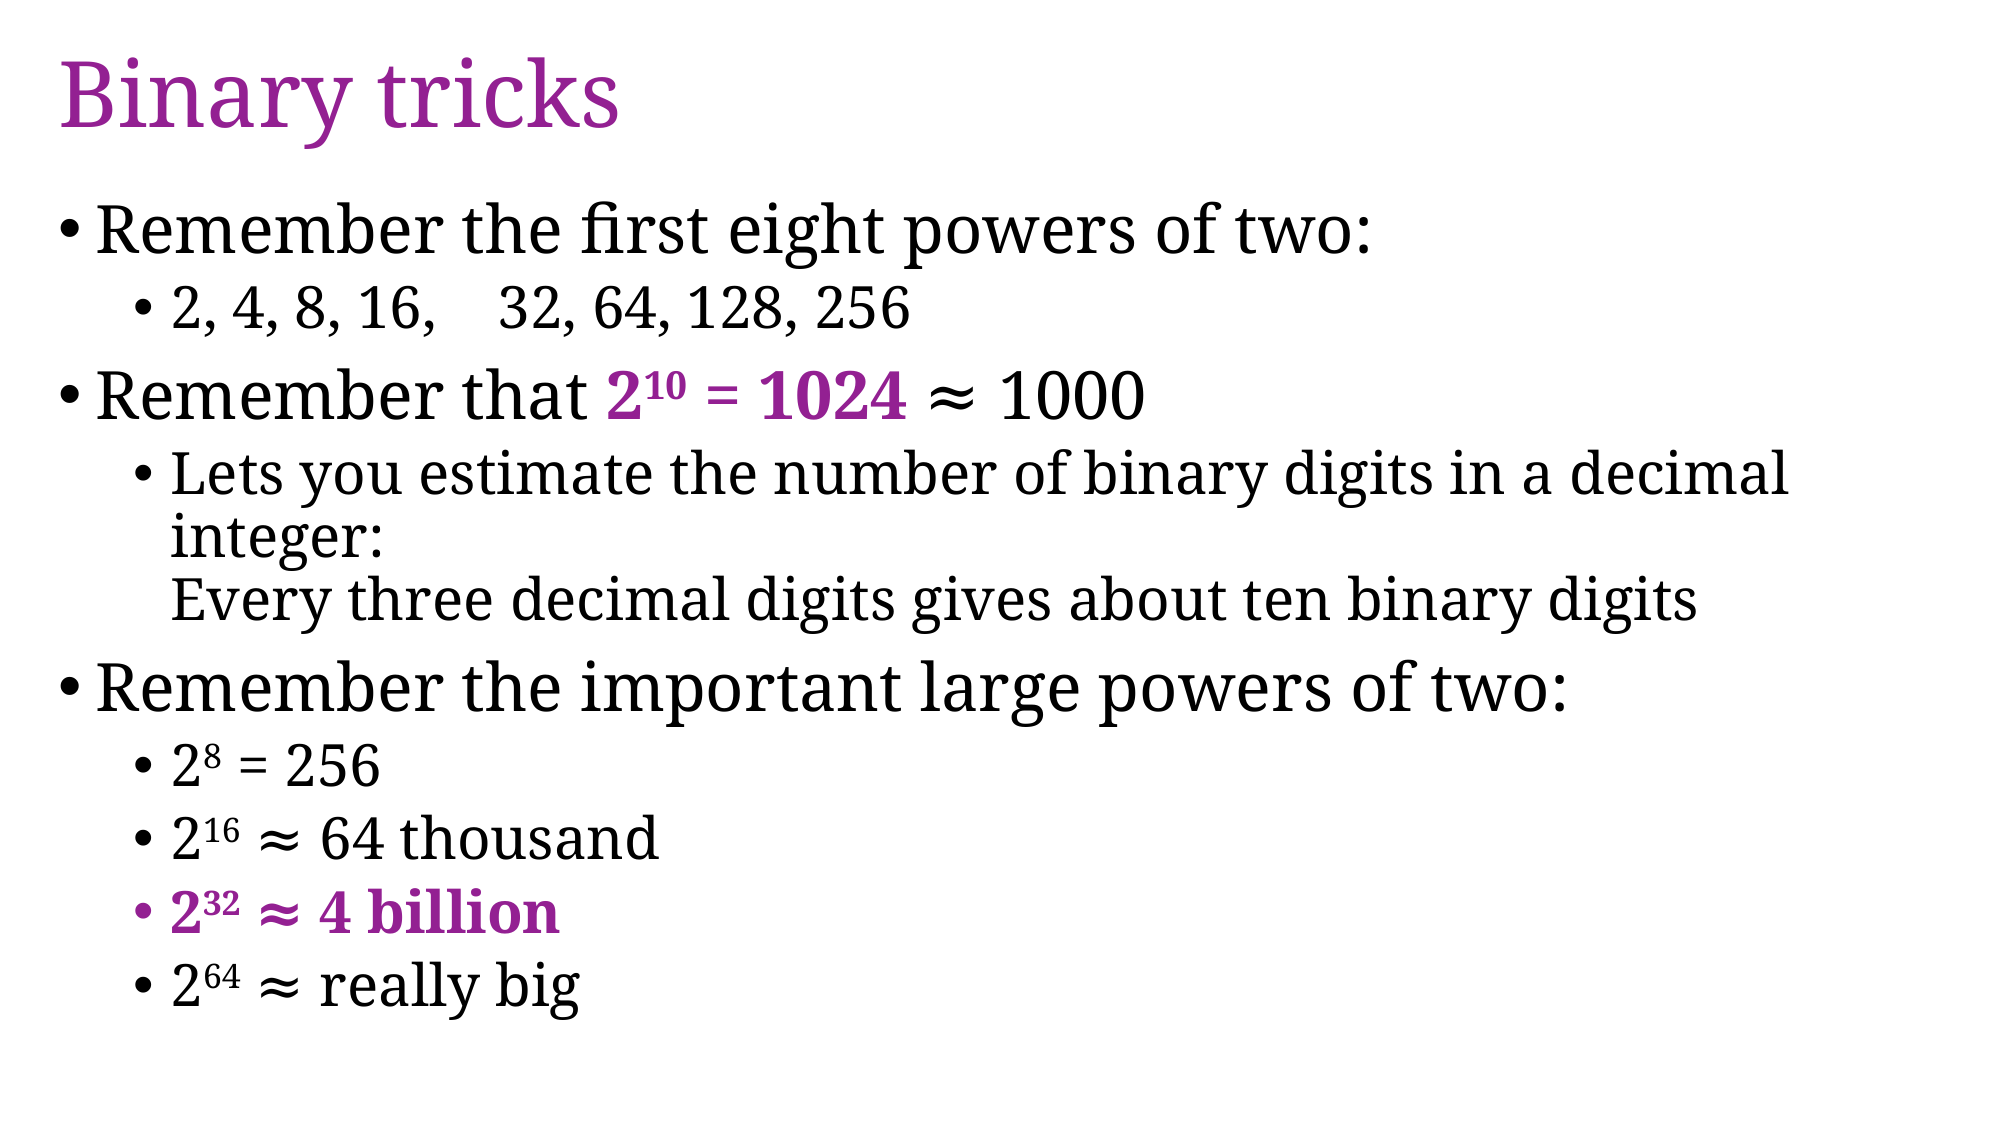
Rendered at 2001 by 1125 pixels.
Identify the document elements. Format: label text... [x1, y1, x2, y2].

list Remember the first eight powers of two: 2, 4, 8, 16, 32, 64, 128, 256 Remember that 210 = 1024 ≈ 1000 Lets you estimate the number of binary digits in a decimal integer: Every three decimal digits gives about ten binary digits Remember the important large powers of two: 28 = 256 216 ≈ 64 thousand 232 ≈ 4 billion 264 ≈ really big [43, 188, 1953, 1106]
title Binary tricks [43, 25, 1953, 171]
